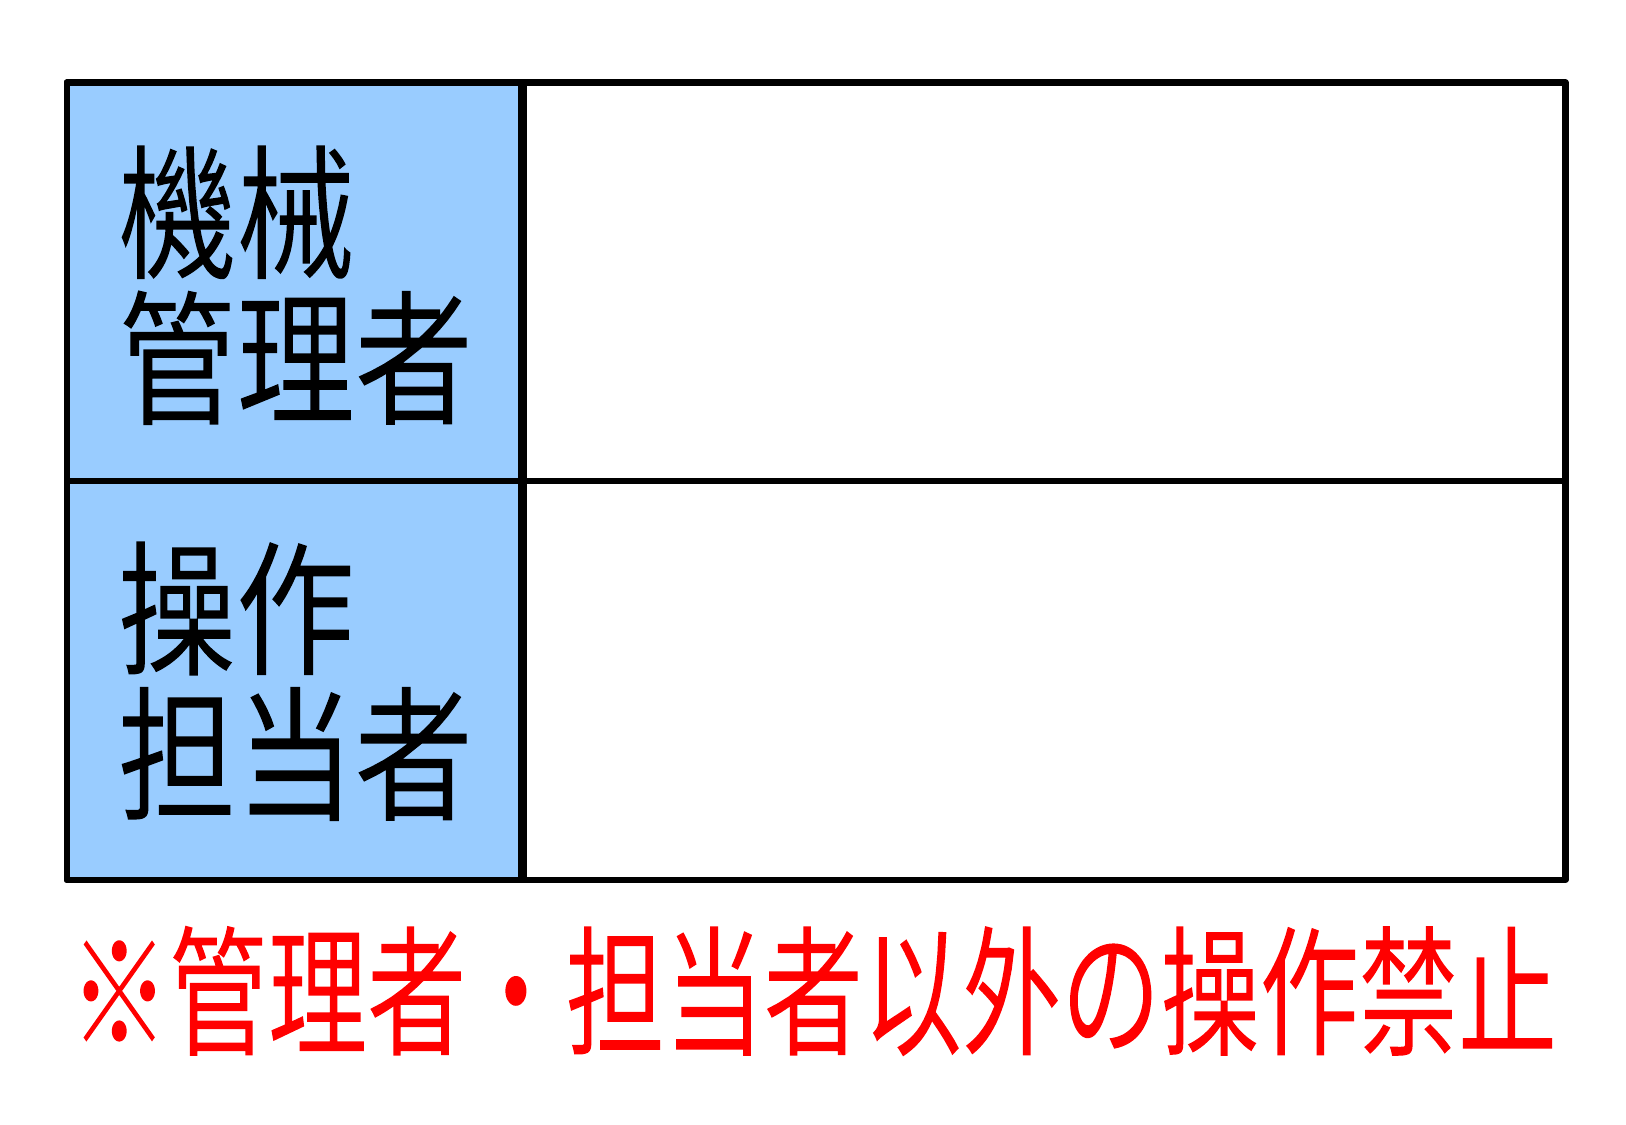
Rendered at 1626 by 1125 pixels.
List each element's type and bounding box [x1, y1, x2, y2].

text_box [65, 80, 1568, 882]
